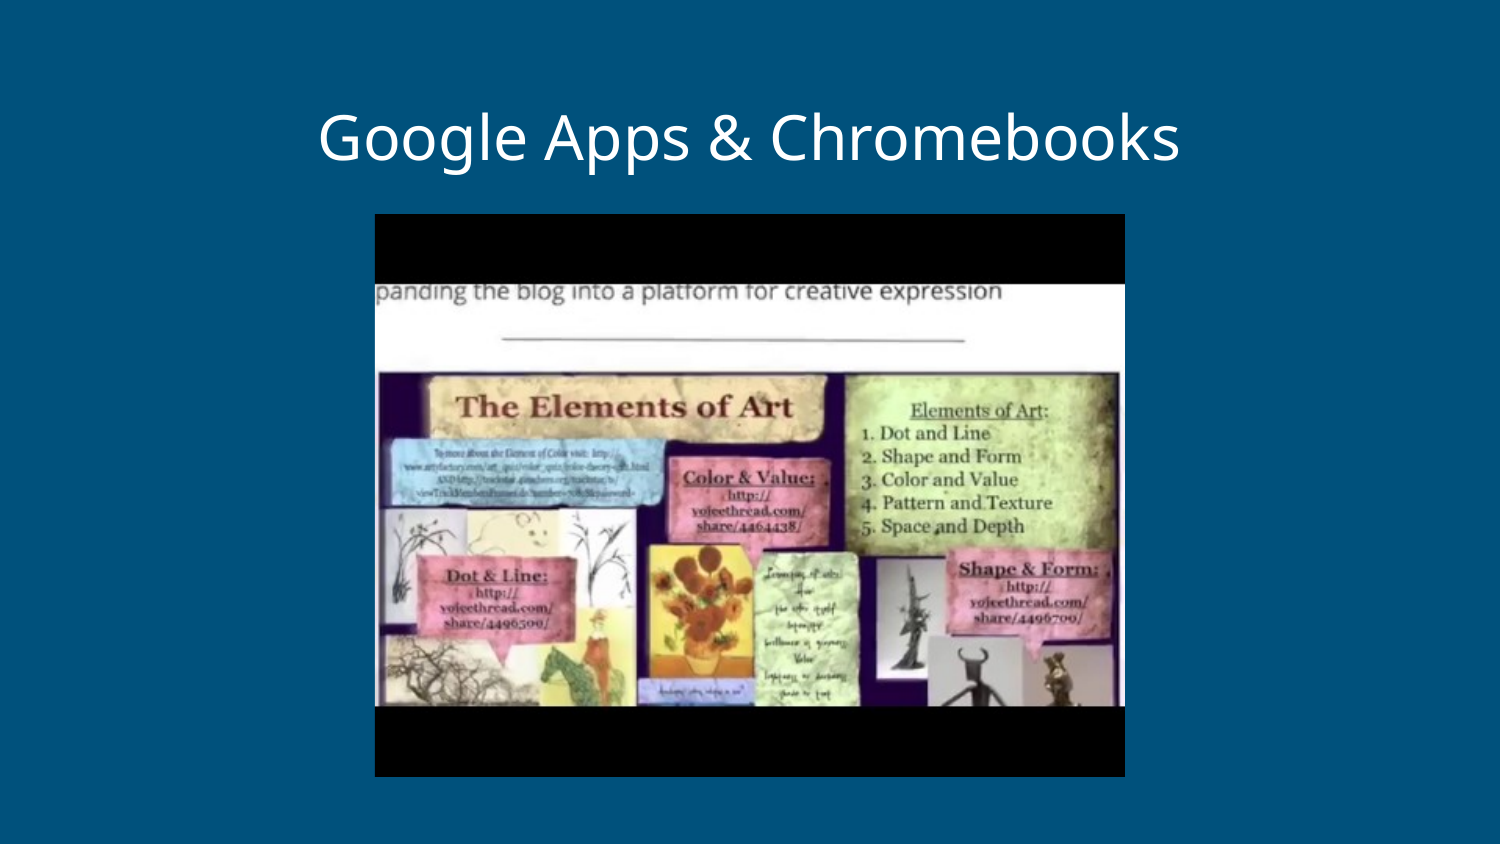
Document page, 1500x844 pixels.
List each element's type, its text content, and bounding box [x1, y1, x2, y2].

text_box [374, 214, 1125, 777]
title Google Apps & Chromebooks [63, 75, 1437, 188]
